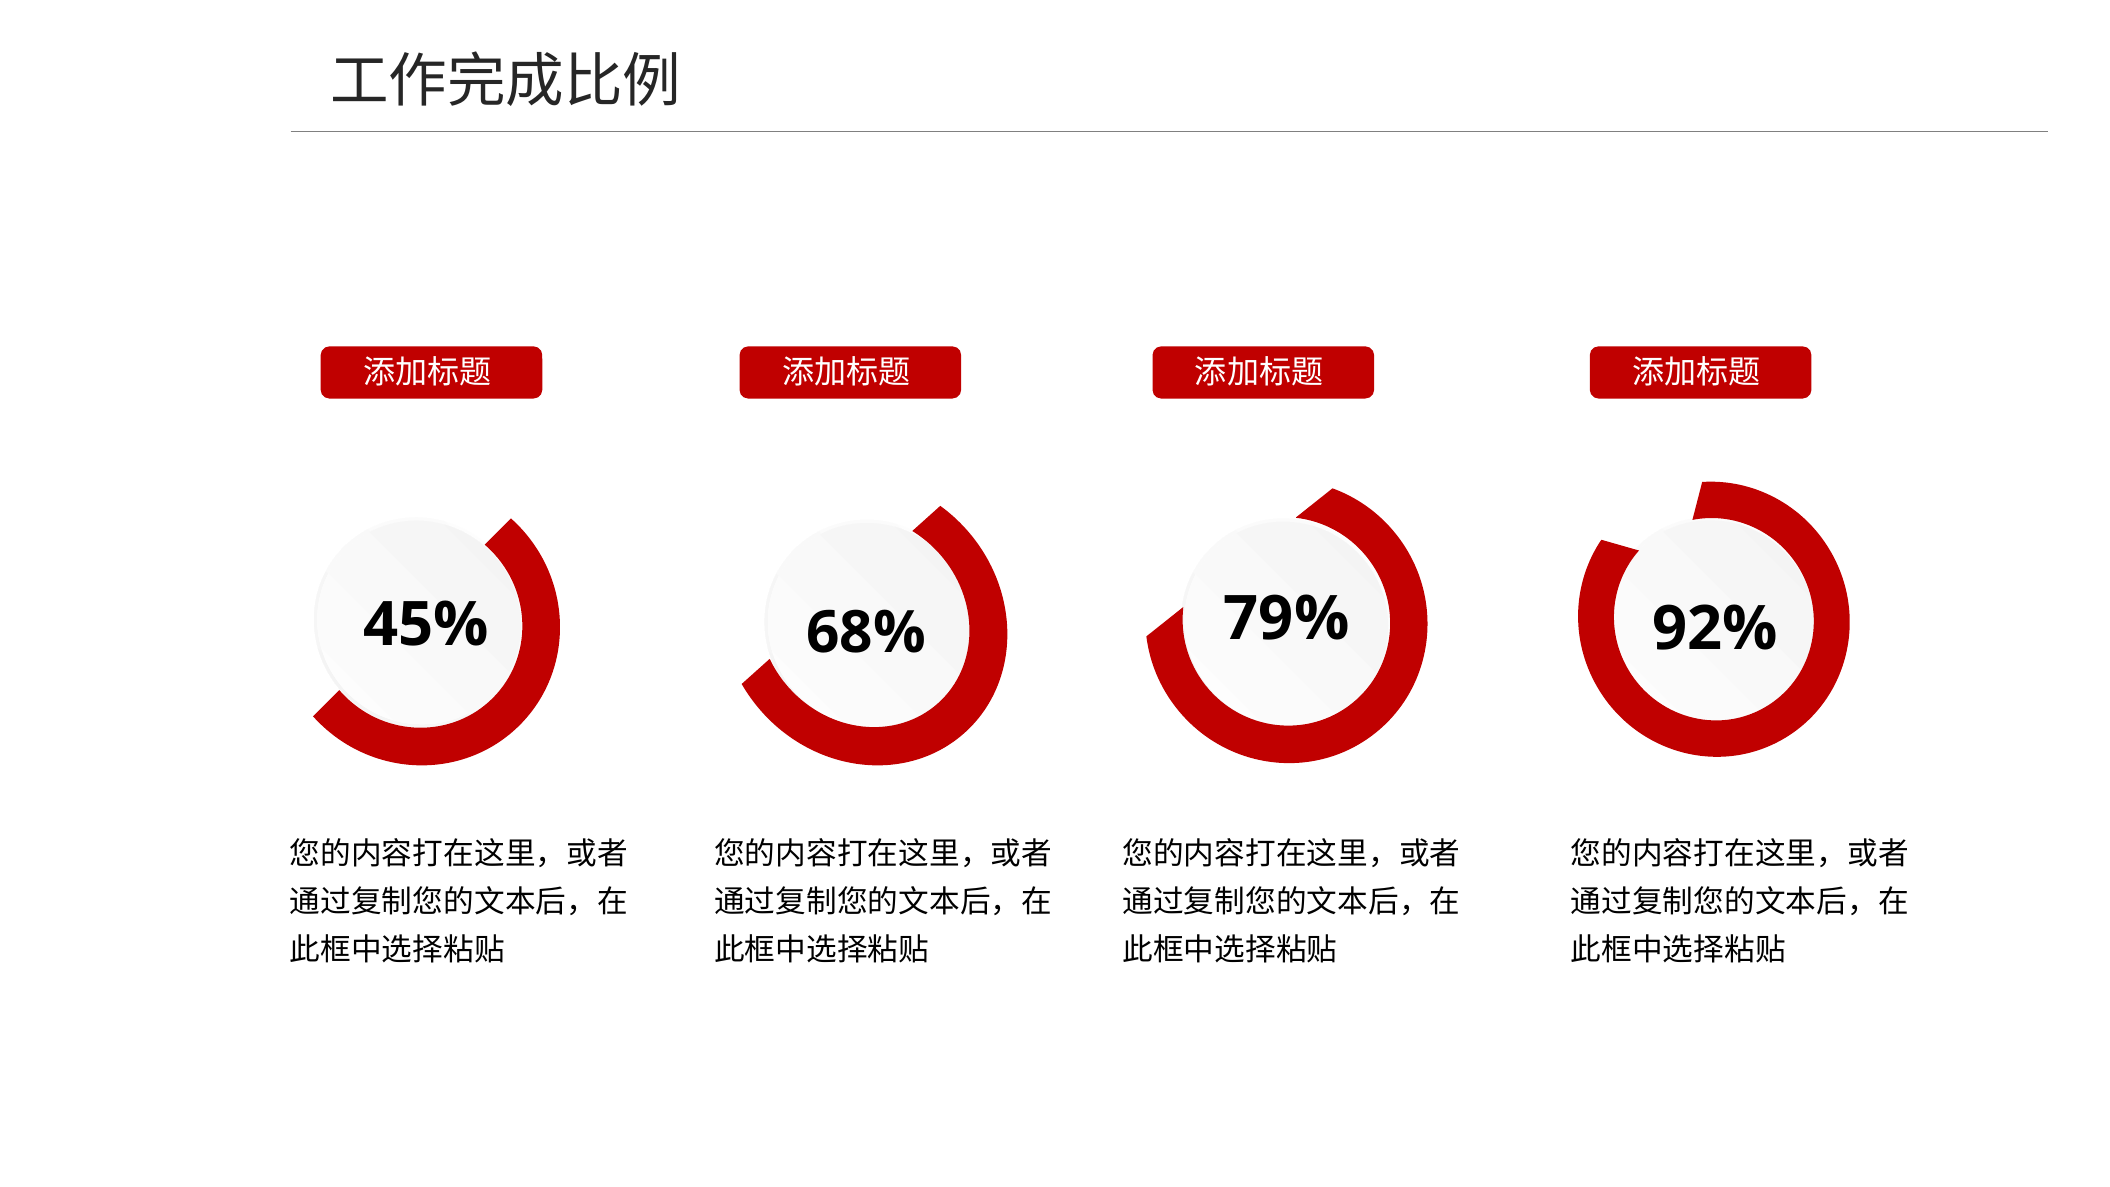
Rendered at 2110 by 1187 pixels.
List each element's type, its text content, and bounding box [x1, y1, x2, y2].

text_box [1152, 343, 1375, 399]
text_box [1609, 515, 1829, 729]
text_box [1197, 730, 1379, 764]
title 工作完成比例 [318, 45, 697, 121]
text_box [1634, 729, 1799, 757]
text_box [1589, 343, 1812, 399]
text_box [741, 662, 766, 717]
text_box [325, 729, 516, 766]
text_box [1829, 548, 1850, 695]
text_box [926, 505, 956, 518]
text_box [974, 538, 1008, 724]
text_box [766, 518, 974, 732]
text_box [739, 343, 962, 399]
text_box [1297, 488, 1379, 516]
text_box [1146, 608, 1182, 715]
text_box [538, 550, 560, 703]
text_box [1693, 481, 1801, 515]
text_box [315, 515, 538, 729]
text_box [320, 343, 543, 399]
text_box 您的内容打在这里，或者通过复制您的文本后，在此框中选择粘贴 [1106, 815, 1487, 975]
text_box [1400, 539, 1428, 708]
text_box 您的内容打在这里，或者通过复制您的文本后，在此框中选择粘贴 [698, 815, 1079, 975]
text_box 您的内容打在这里，或者通过复制您的文本后，在此框中选择粘贴 [1554, 815, 1935, 975]
text_box 您的内容打在这里，或者通过复制您的文本后，在此框中选择粘贴 [273, 815, 654, 975]
text_box [1578, 539, 1609, 705]
text_box [783, 732, 966, 766]
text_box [1182, 516, 1400, 730]
